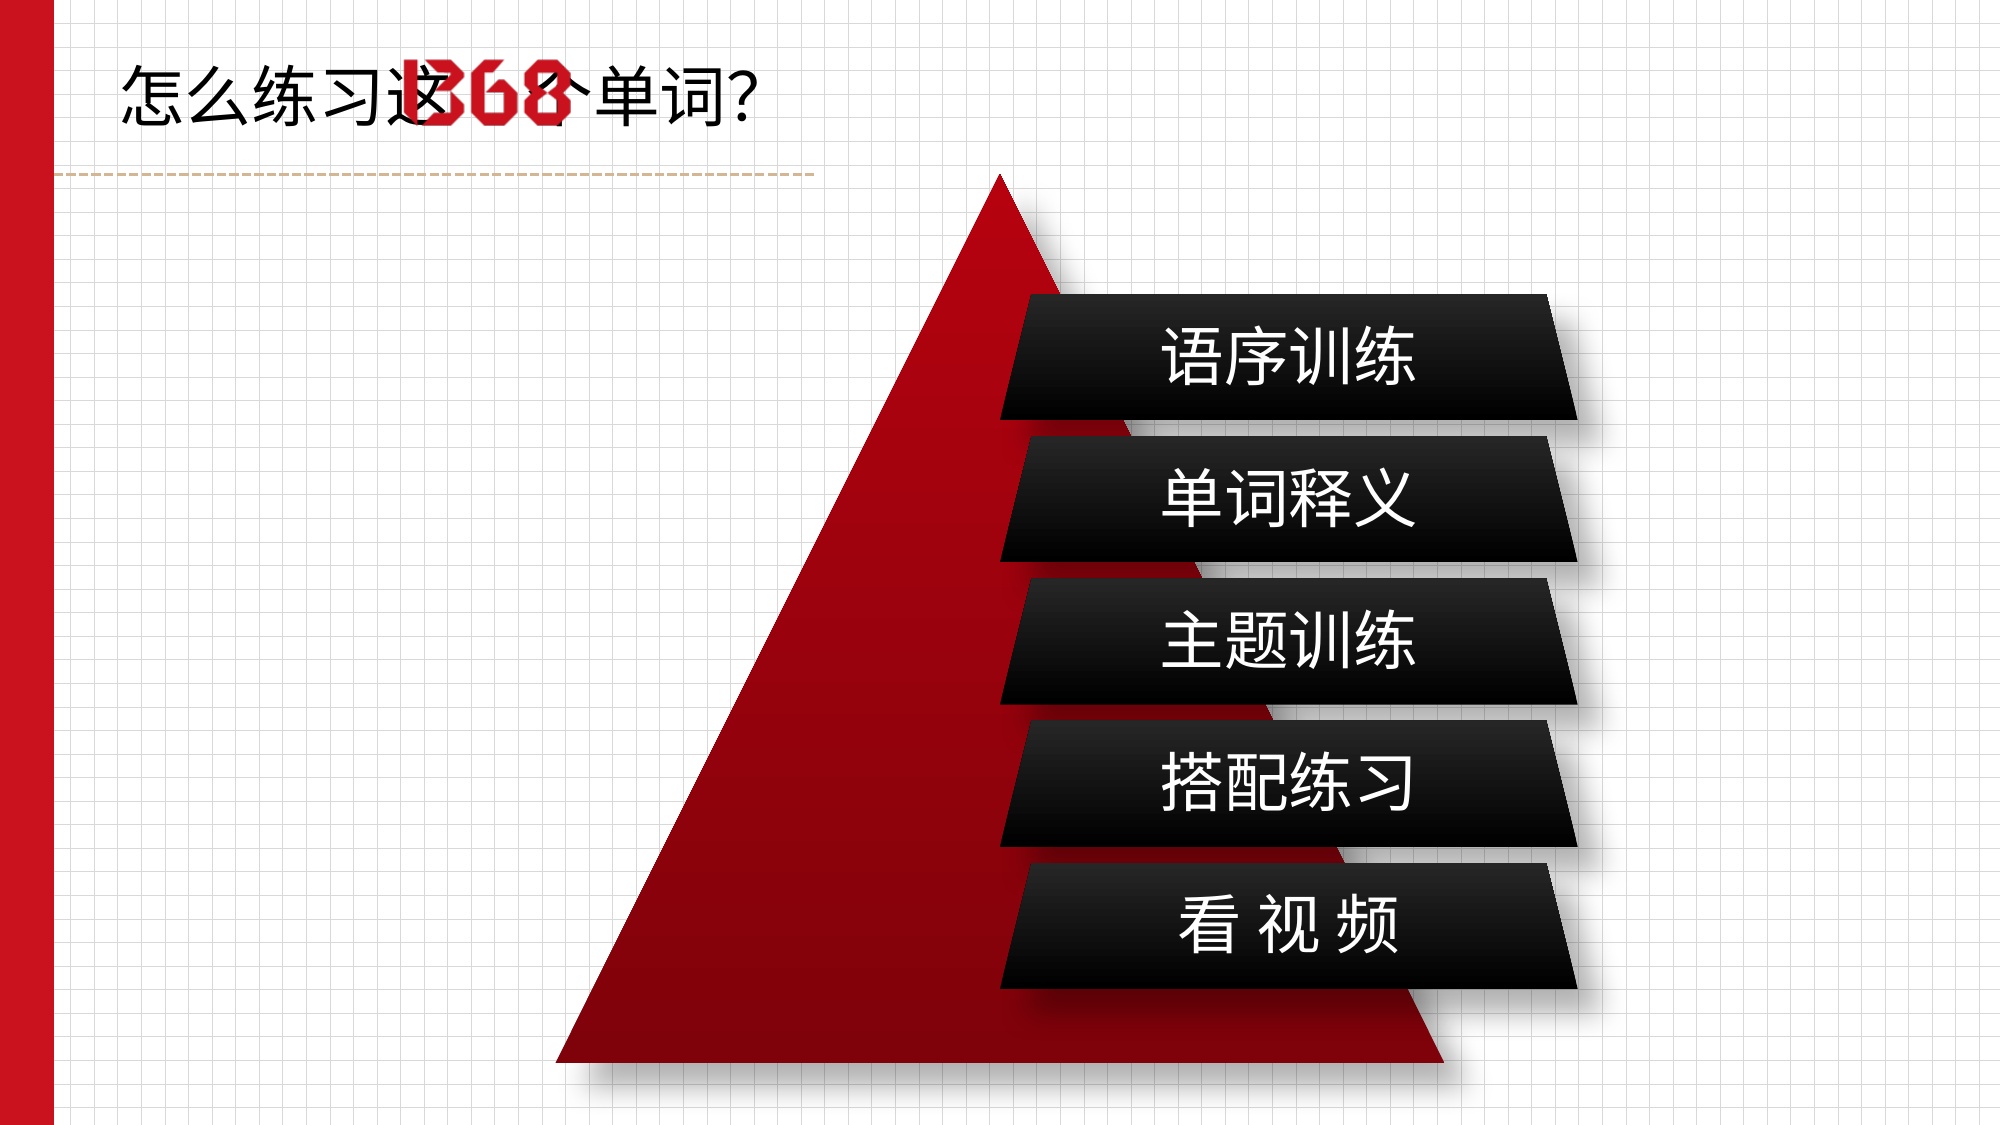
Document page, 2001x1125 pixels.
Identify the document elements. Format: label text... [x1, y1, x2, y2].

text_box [399, 174, 1734, 1063]
text_box 怎么练习这 个单词？ [629, 47, 809, 143]
text_box [0, 0, 55, 1125]
text_box 怎么练习这 个单词？ [103, 47, 345, 143]
picture [345, 11, 629, 205]
